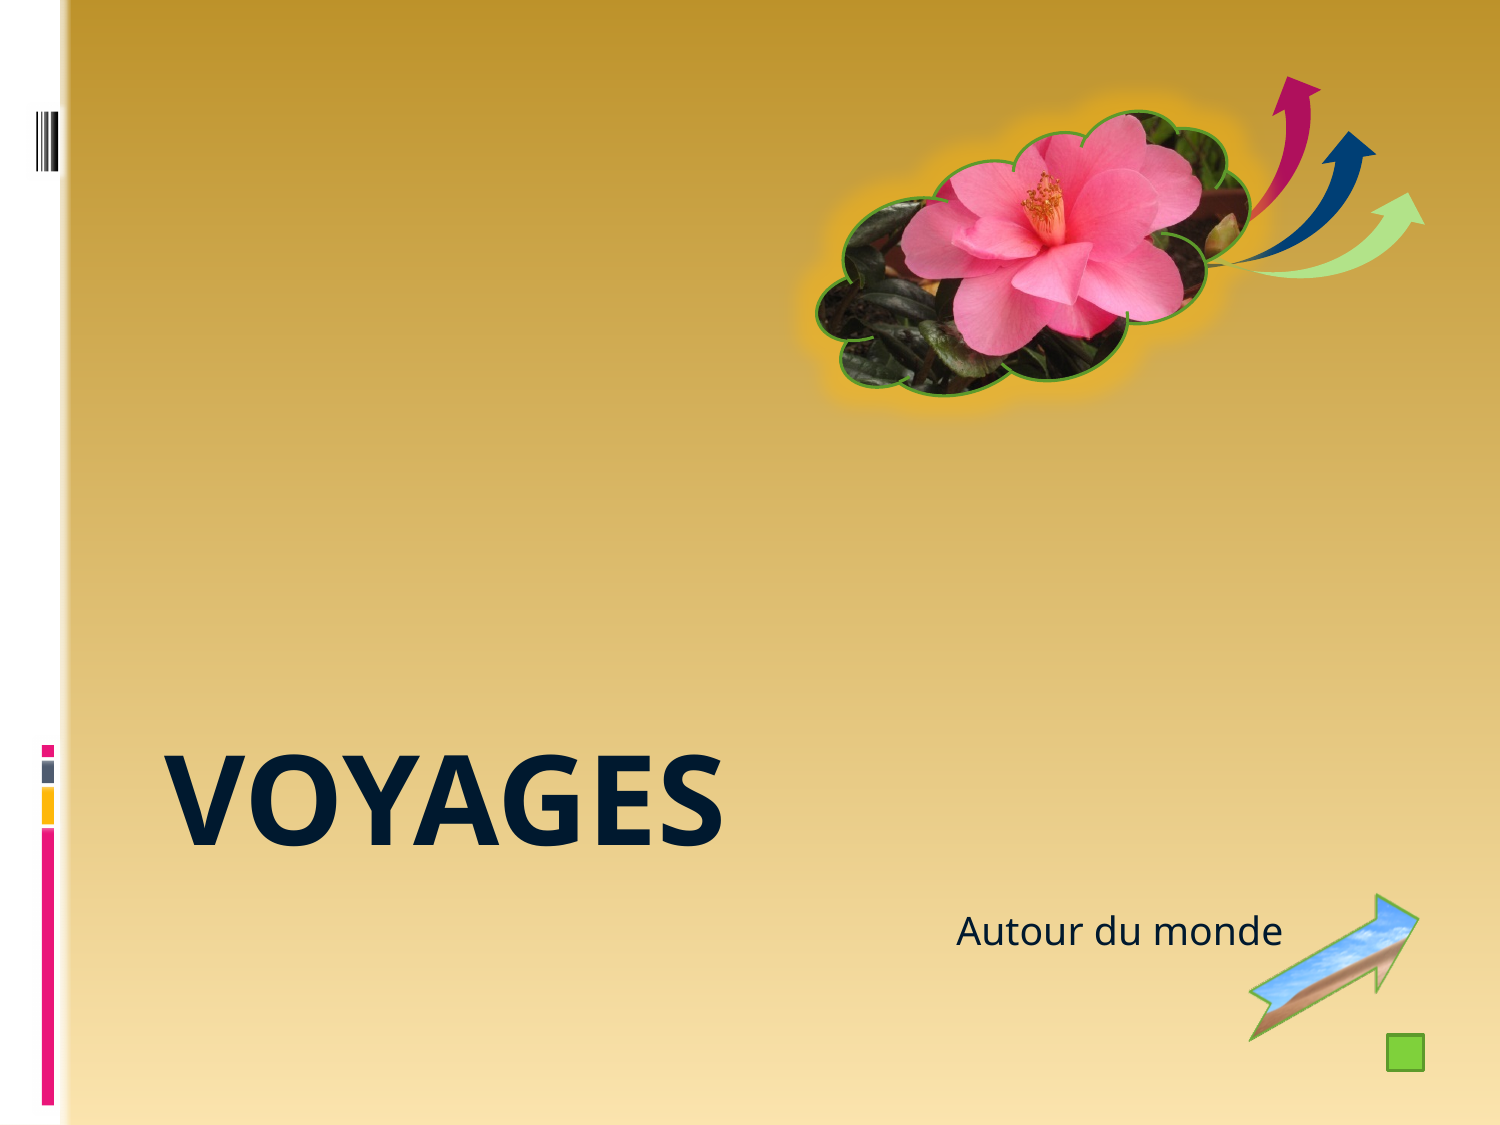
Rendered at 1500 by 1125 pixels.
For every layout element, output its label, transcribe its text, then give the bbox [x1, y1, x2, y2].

subtitle Autour du monde [935, 893, 1299, 961]
picture [1107, 113, 1166, 122]
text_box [810, 130, 1428, 383]
picture [1246, 866, 1421, 1068]
title Voyages [150, 712, 821, 882]
